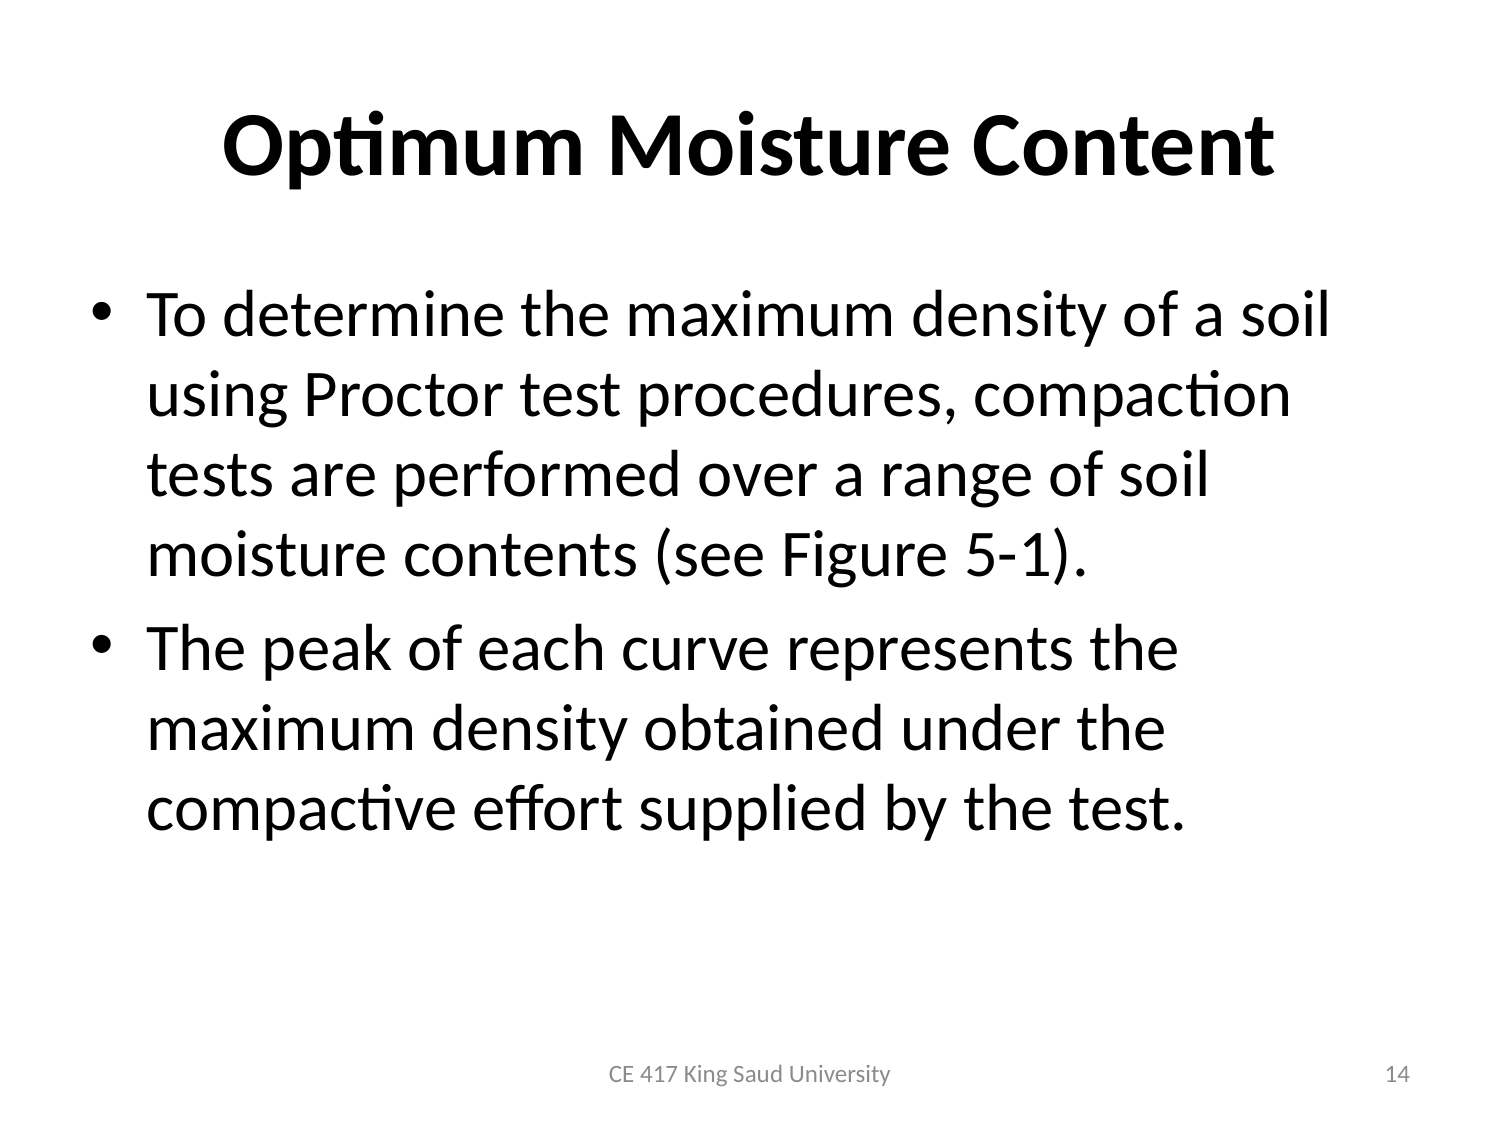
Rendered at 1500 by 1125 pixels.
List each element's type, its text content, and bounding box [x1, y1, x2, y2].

slide_number 14 [1074, 1042, 1425, 1103]
list To determine the maximum density of a soil using Proctor test procedures, compaction tests are performed over a range of soil moisture contents (see Figure 5-1). The peak of each curve represents the maximum density obtained under the compactive effort supplied by the test. [75, 262, 1425, 1005]
footer CE 417 King Saud University [512, 1042, 988, 1103]
title Optimum Moisture Content [75, 45, 1425, 233]
